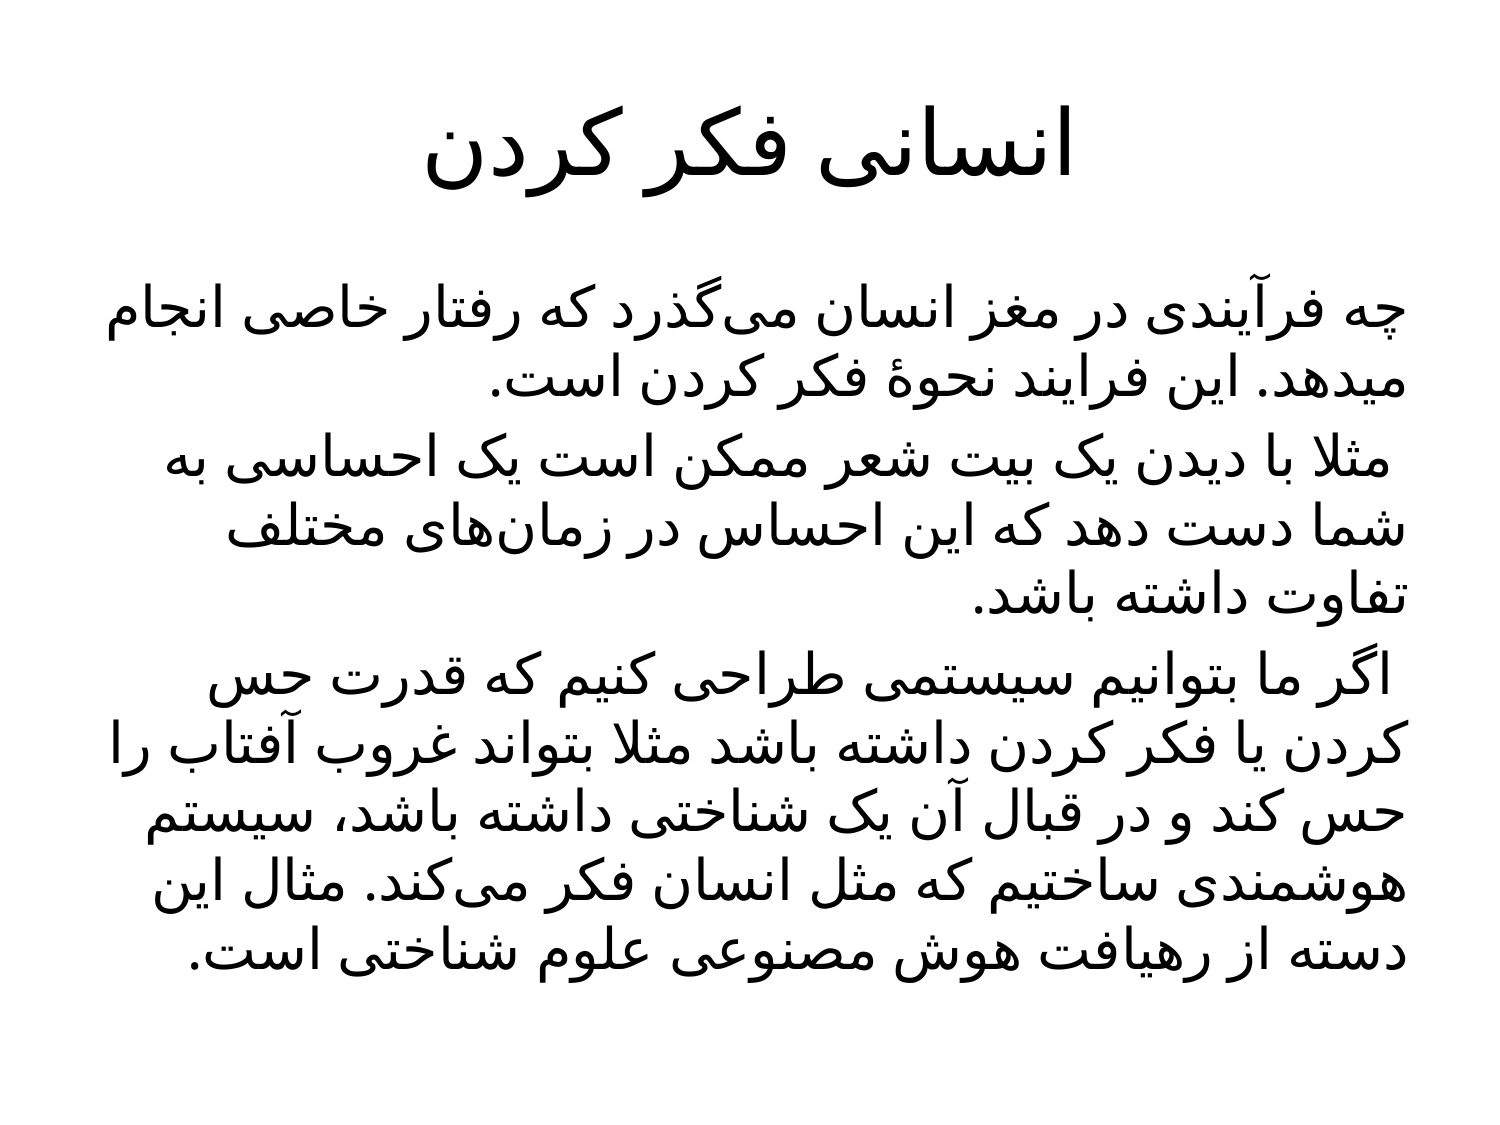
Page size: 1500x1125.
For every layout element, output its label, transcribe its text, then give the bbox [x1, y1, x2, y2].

list چه فرآیندی در مغز انسان می‌گذرد که رفتار خاصی‌ انجام میدهد. این فرایند نحوهٔ فکر کردن است. مثلا با دیدن یک بیت شعر ممکن است یک احساسی‌ به شما دست دهد که این احساس در زمان‌های مختلف تفاوت داشته باشد. اگر ما بتوانیم سیستمی‌ طراحی کنیم که قدرت حس کردن یا فکر کردن داشته باشد مثلا بتواند غروب آفتاب را حس کند و در قبال آن یک شناختی‌ داشته باشد، سیستم هوشمندی ساختیم که مثل انسان فکر می‌کند. مثال این دسته از رهیافت هوش مصنوعی‌ علوم شناختی‌ است. [75, 262, 1425, 1005]
title انسانی‌ فکر کردن [75, 45, 1425, 233]
